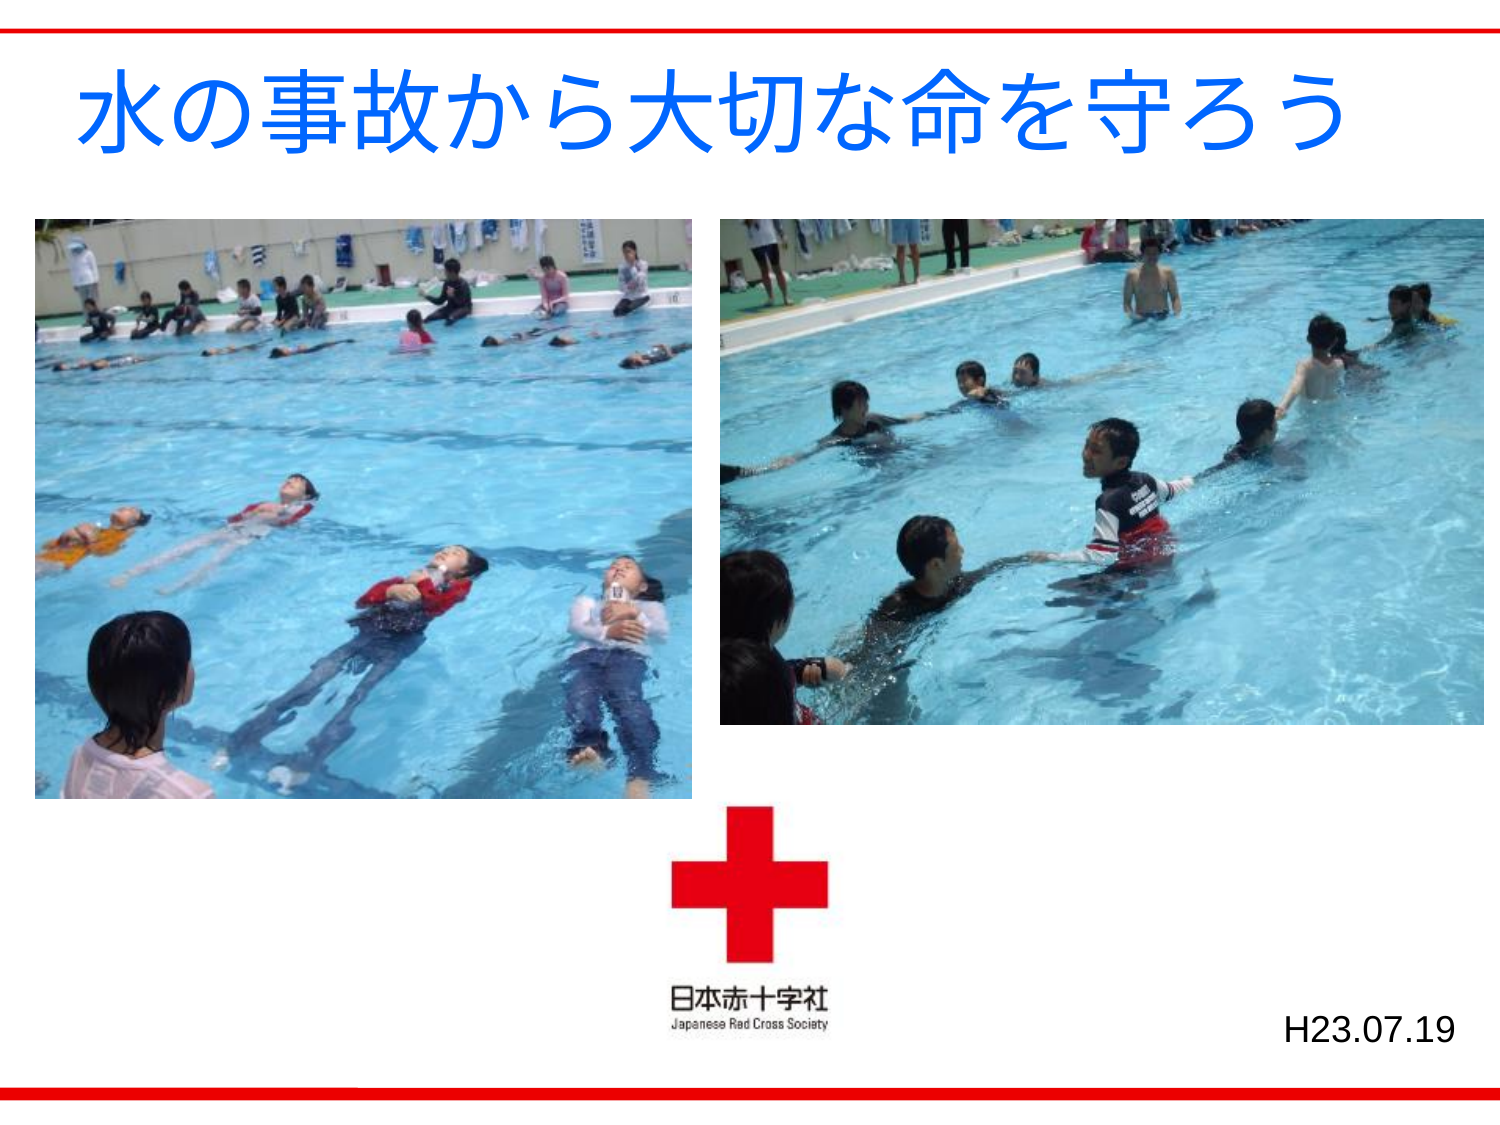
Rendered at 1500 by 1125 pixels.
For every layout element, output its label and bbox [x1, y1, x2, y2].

picture [720, 219, 1484, 725]
text_box [0, 30, 1500, 1095]
picture [35, 219, 692, 800]
